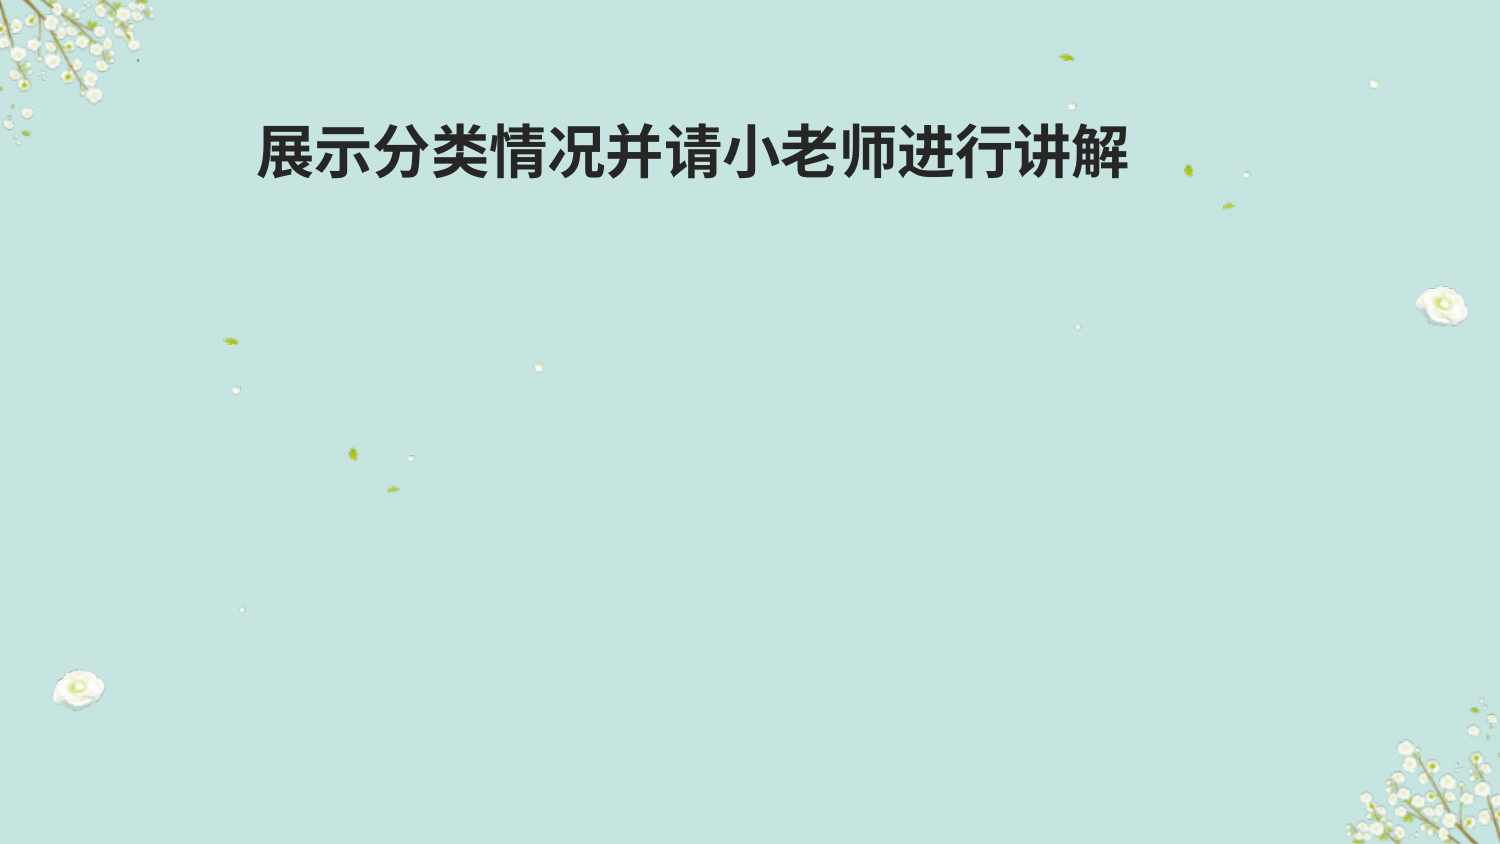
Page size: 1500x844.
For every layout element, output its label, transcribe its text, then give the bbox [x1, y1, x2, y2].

picture [89, 307, 586, 648]
text_box 展示分类情况并请小老师进行讲解 [121, 108, 925, 193]
picture [38, 651, 121, 729]
picture [925, 23, 1477, 365]
picture [0, 0, 178, 172]
picture [1322, 672, 1500, 844]
